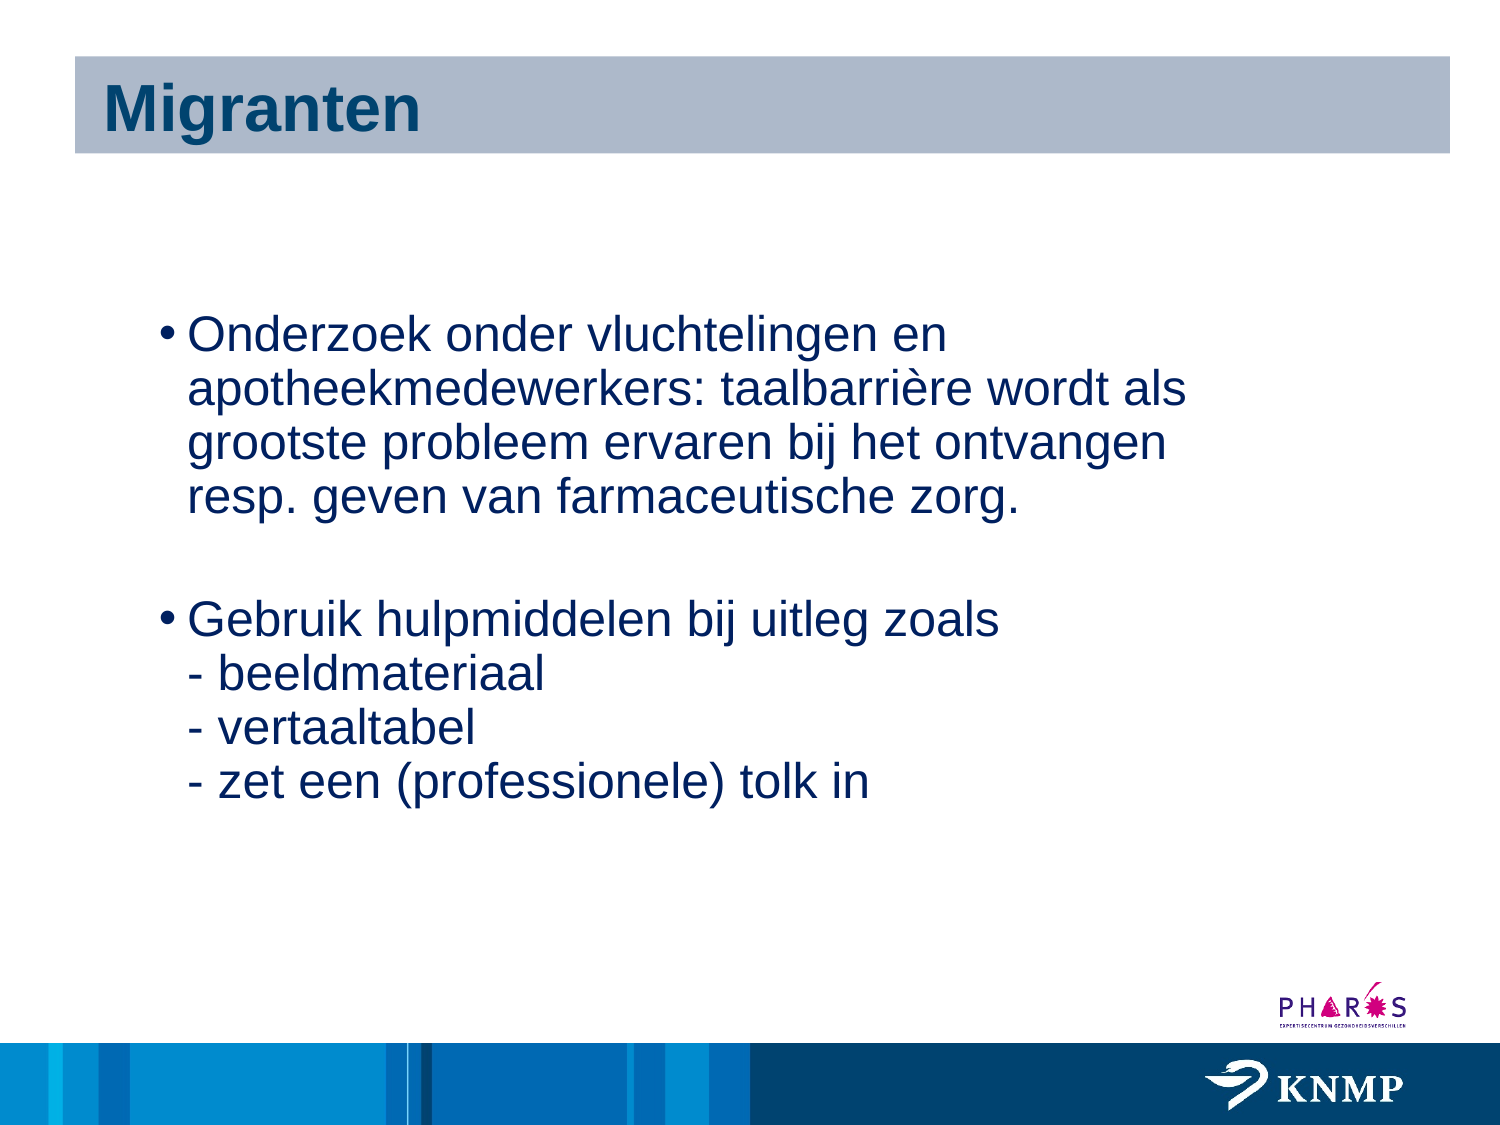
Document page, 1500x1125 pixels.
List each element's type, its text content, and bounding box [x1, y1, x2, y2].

picture [1279, 982, 1435, 1033]
picture [710, 1043, 1500, 1125]
picture [99, 1043, 129, 1125]
picture [635, 1043, 665, 1125]
picture [386, 1043, 626, 1125]
list Onderzoek onder vluchtelingen en apotheekmedewerkers: taalbarrière wordt als grootste probleem ervaren bij het ontvangen resp. geven van farmaceutische zorg. Gebruik hulpmiddelen bij uitleg zoals - beeldmateriaal - vertaaltabel - zet een (professionele) tolk in [143, 234, 1247, 902]
title Migranten [75, 56, 1450, 154]
